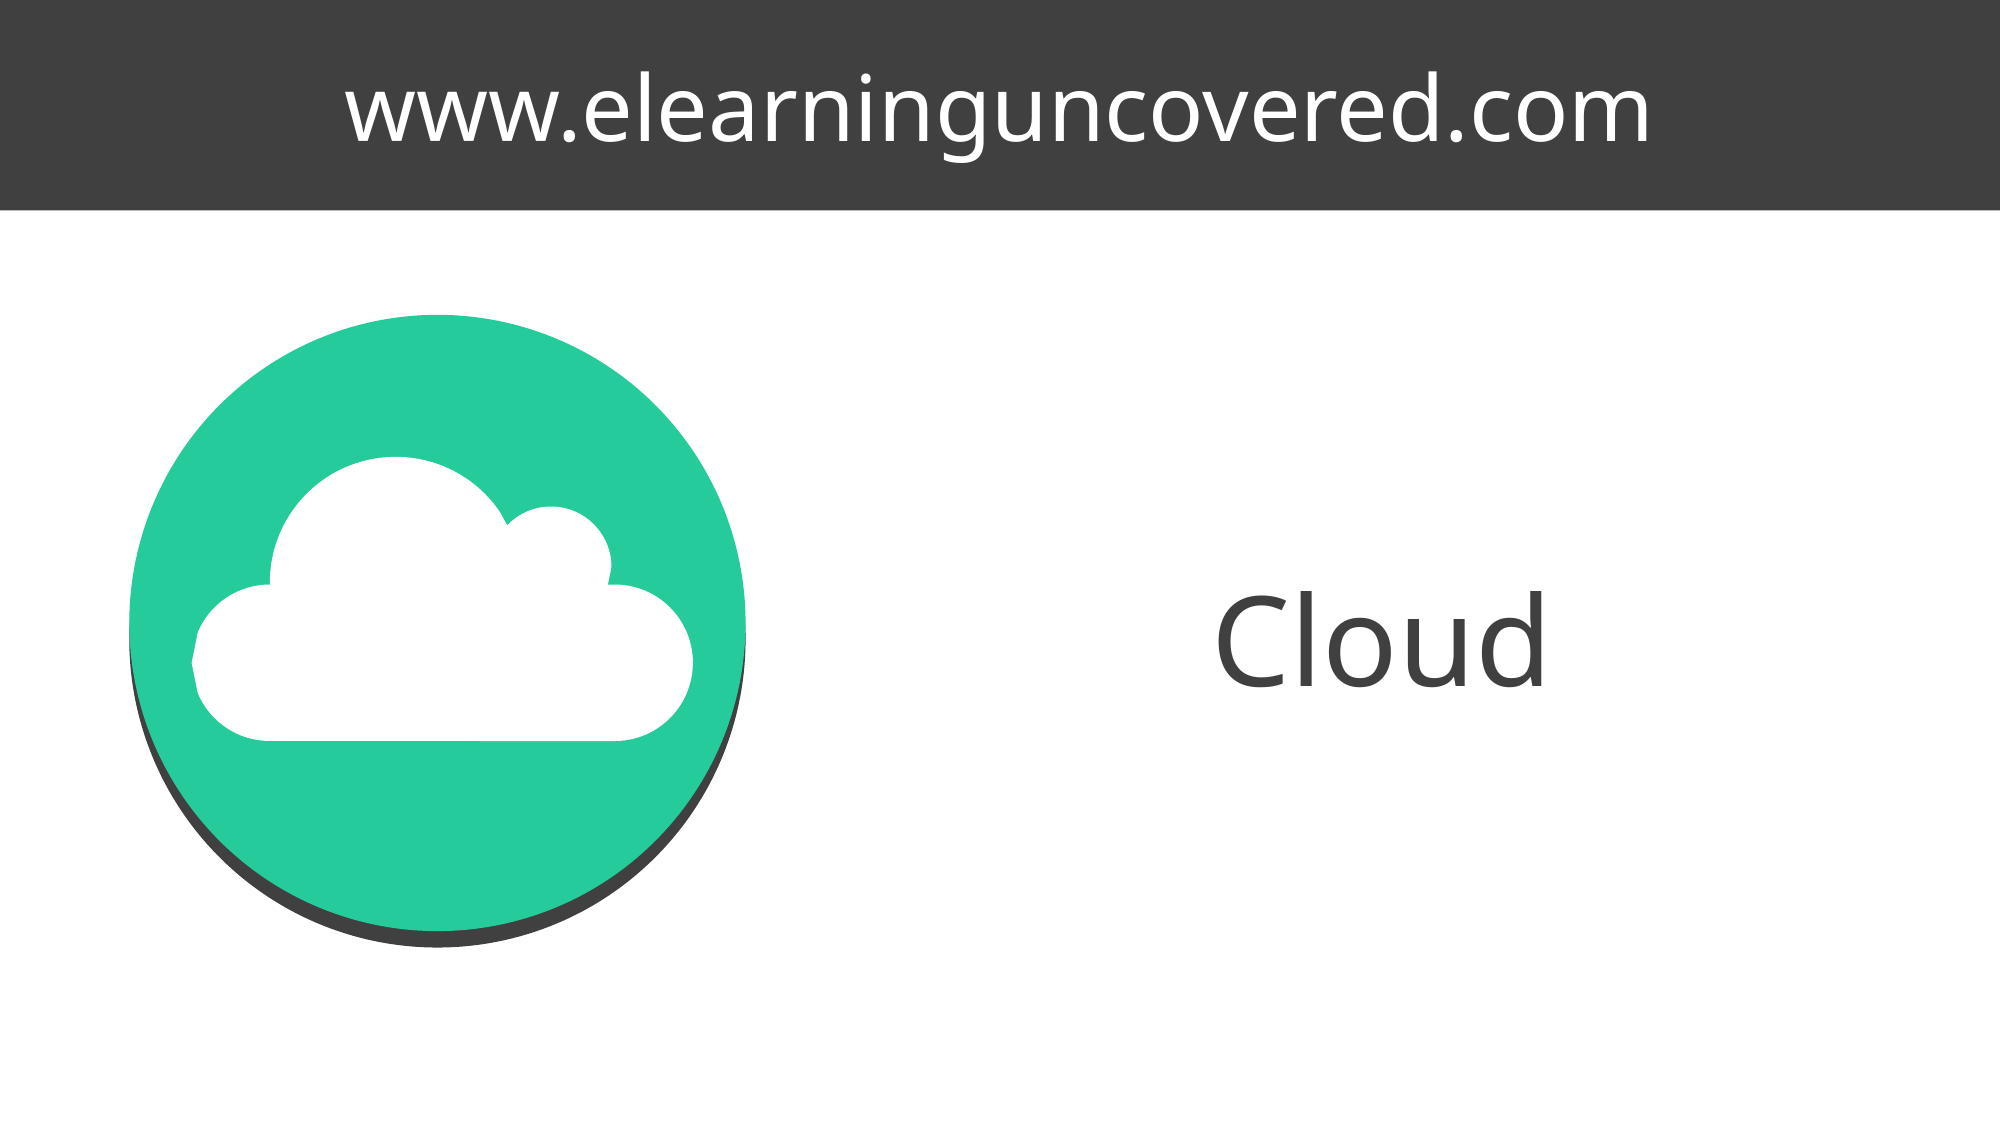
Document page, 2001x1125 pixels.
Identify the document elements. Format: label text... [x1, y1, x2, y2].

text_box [129, 314, 746, 948]
text_box Cloud [833, 554, 1930, 719]
